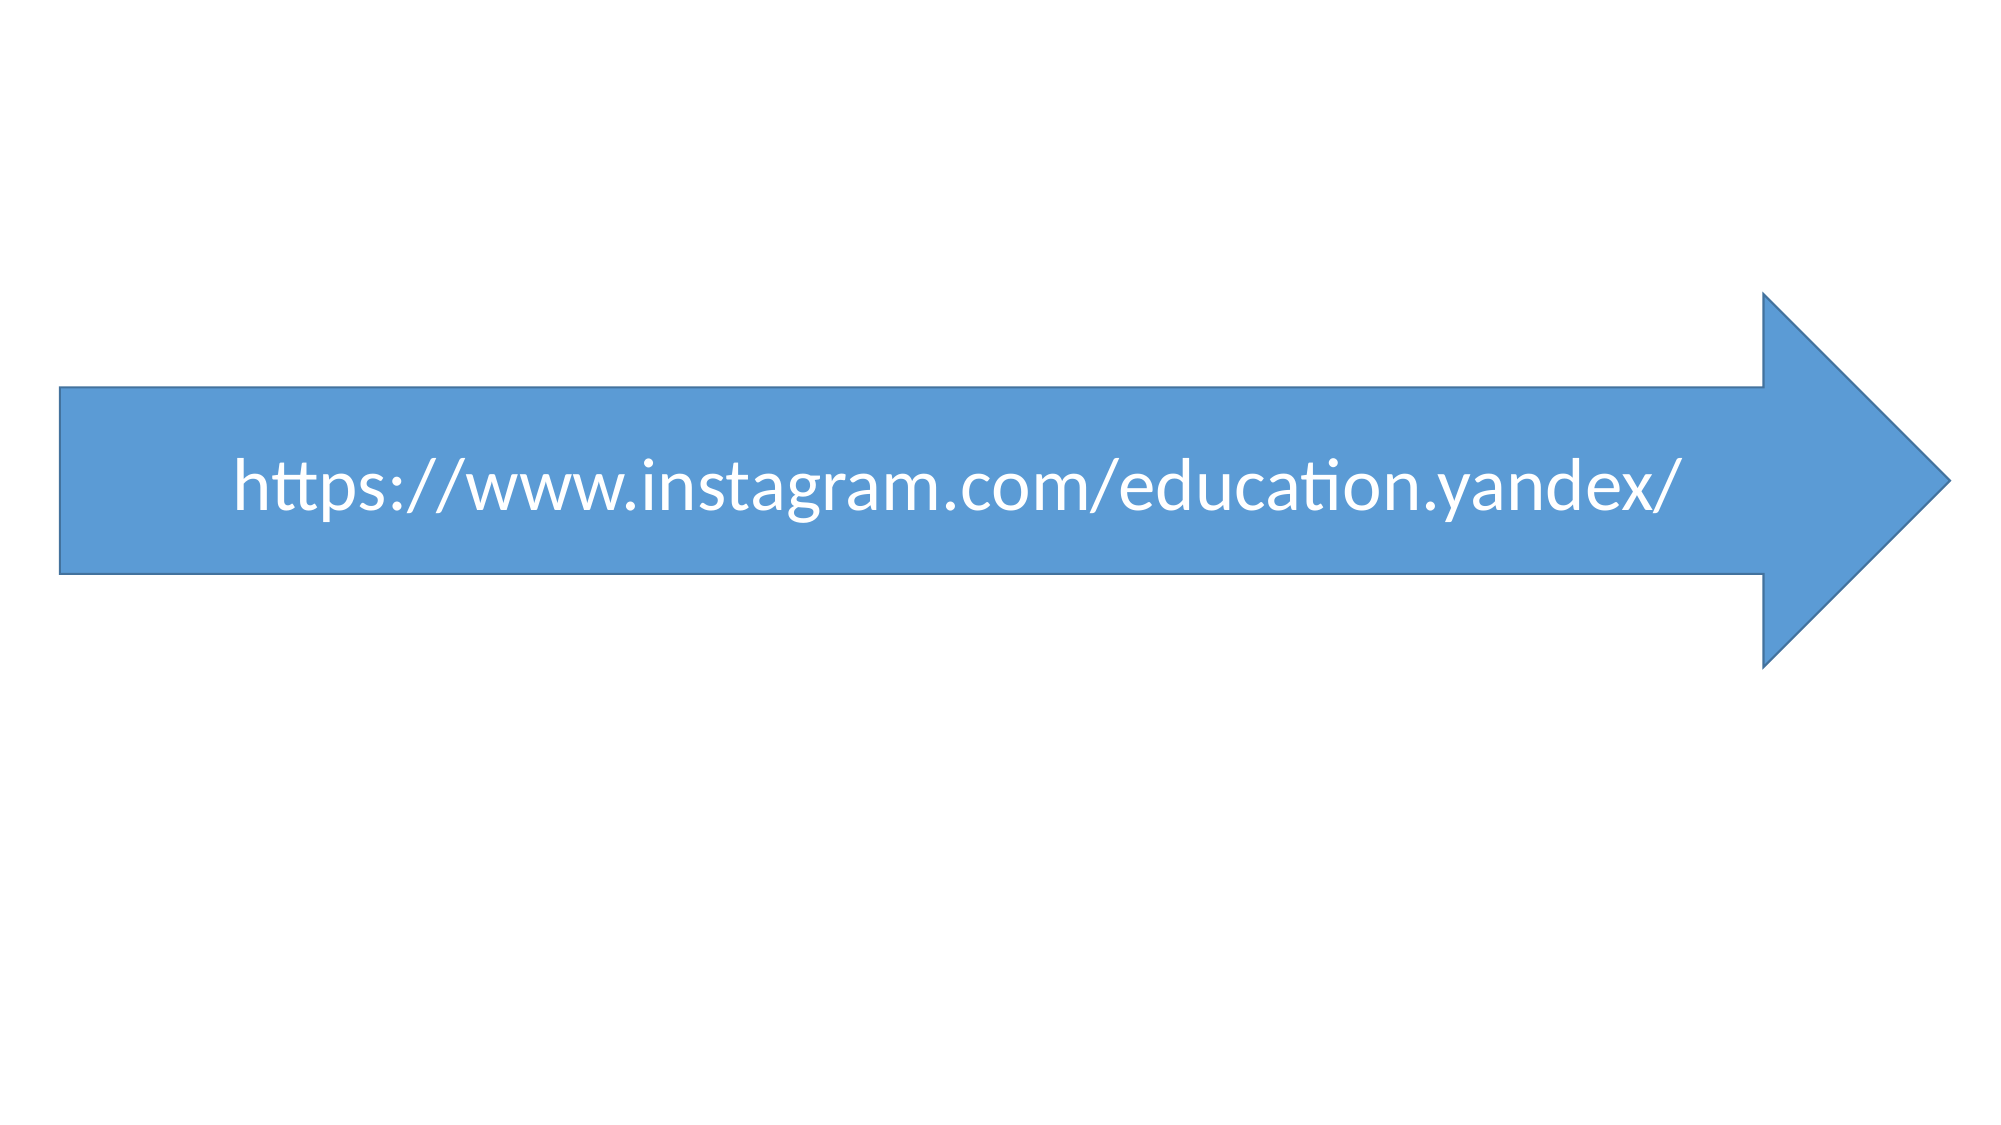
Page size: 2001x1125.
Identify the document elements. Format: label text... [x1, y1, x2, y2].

text_box https://www.instagram.com/education.yandex/ [58, 291, 1952, 670]
